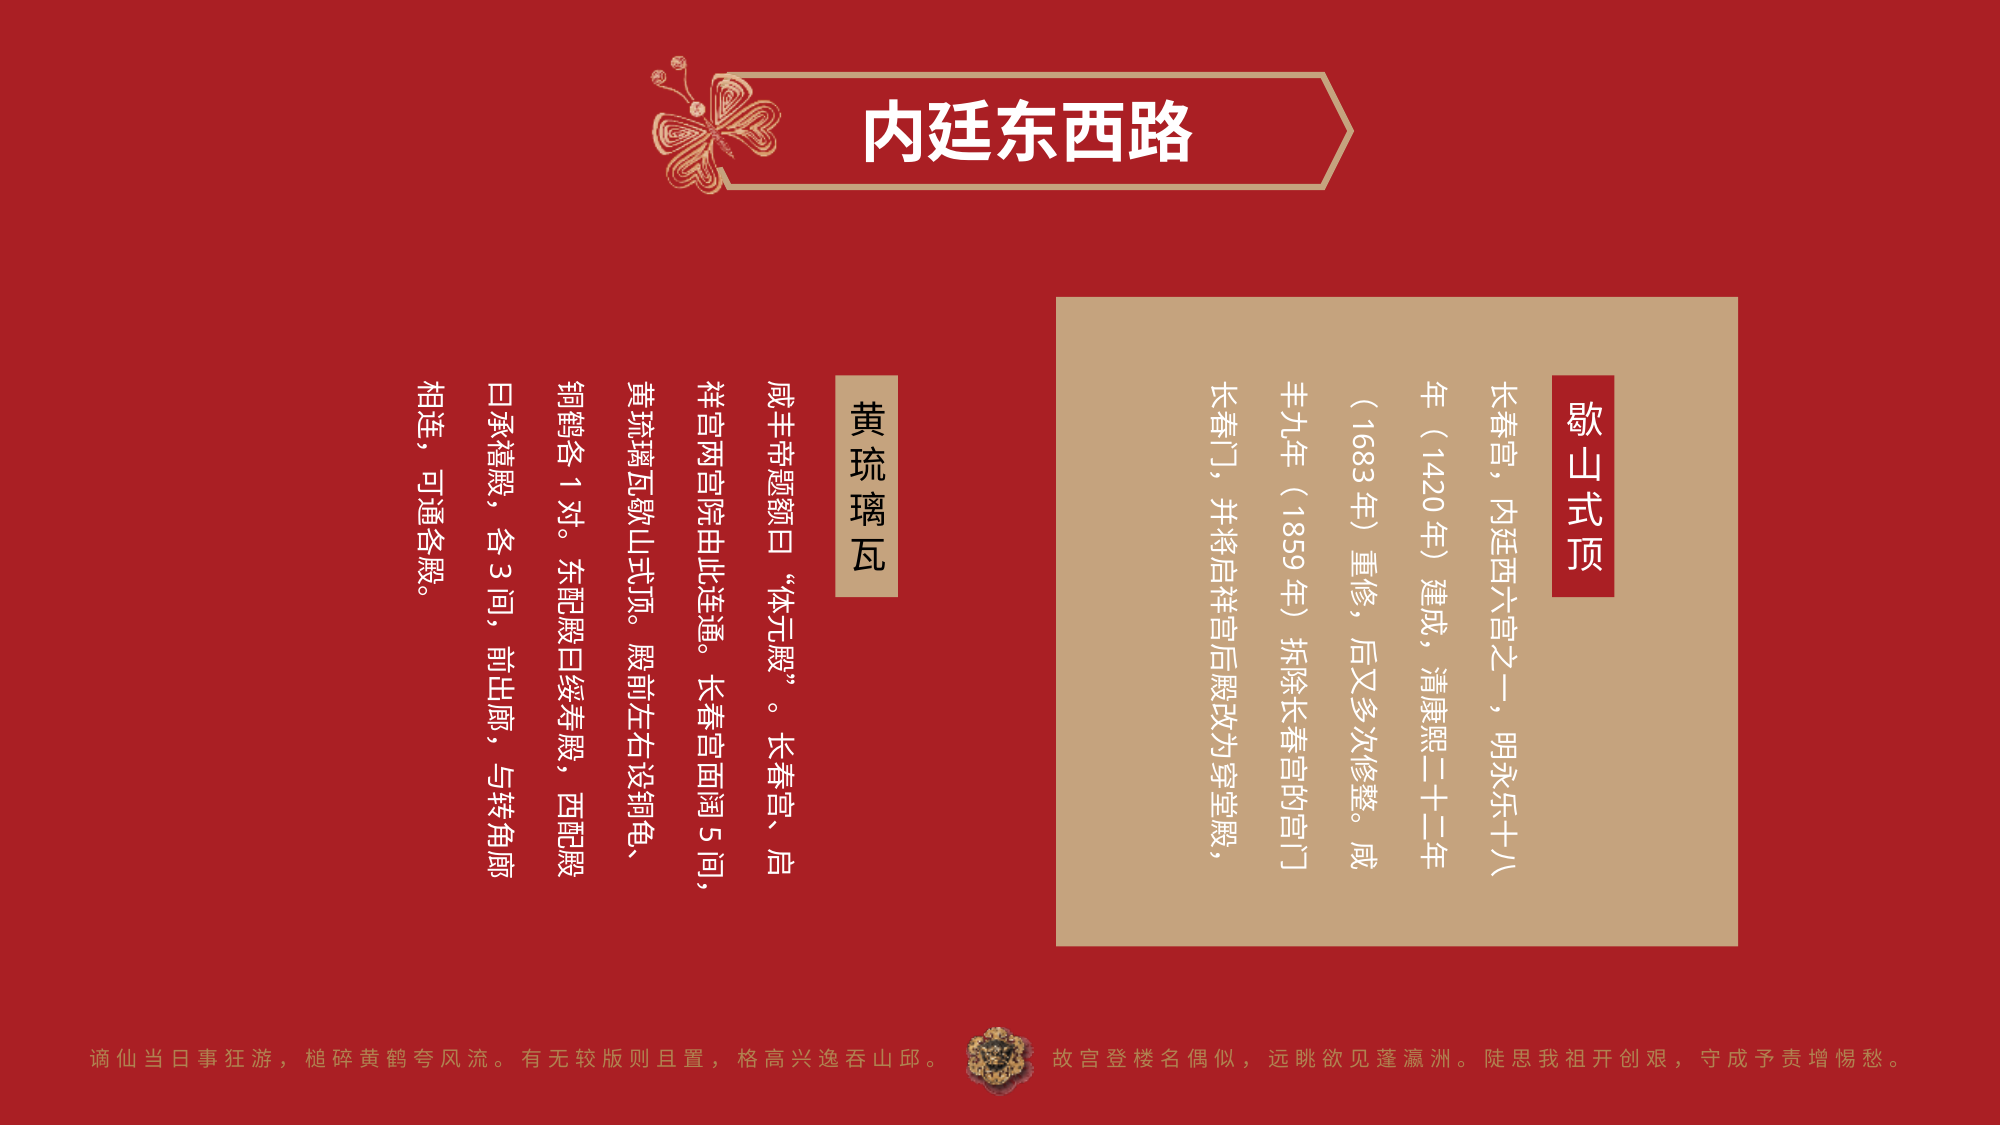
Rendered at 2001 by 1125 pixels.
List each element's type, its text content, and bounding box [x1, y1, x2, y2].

text_box 内廷东西路 [845, 82, 1255, 178]
picture [965, 1027, 1034, 1096]
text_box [396, 365, 898, 906]
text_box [1056, 296, 1739, 947]
